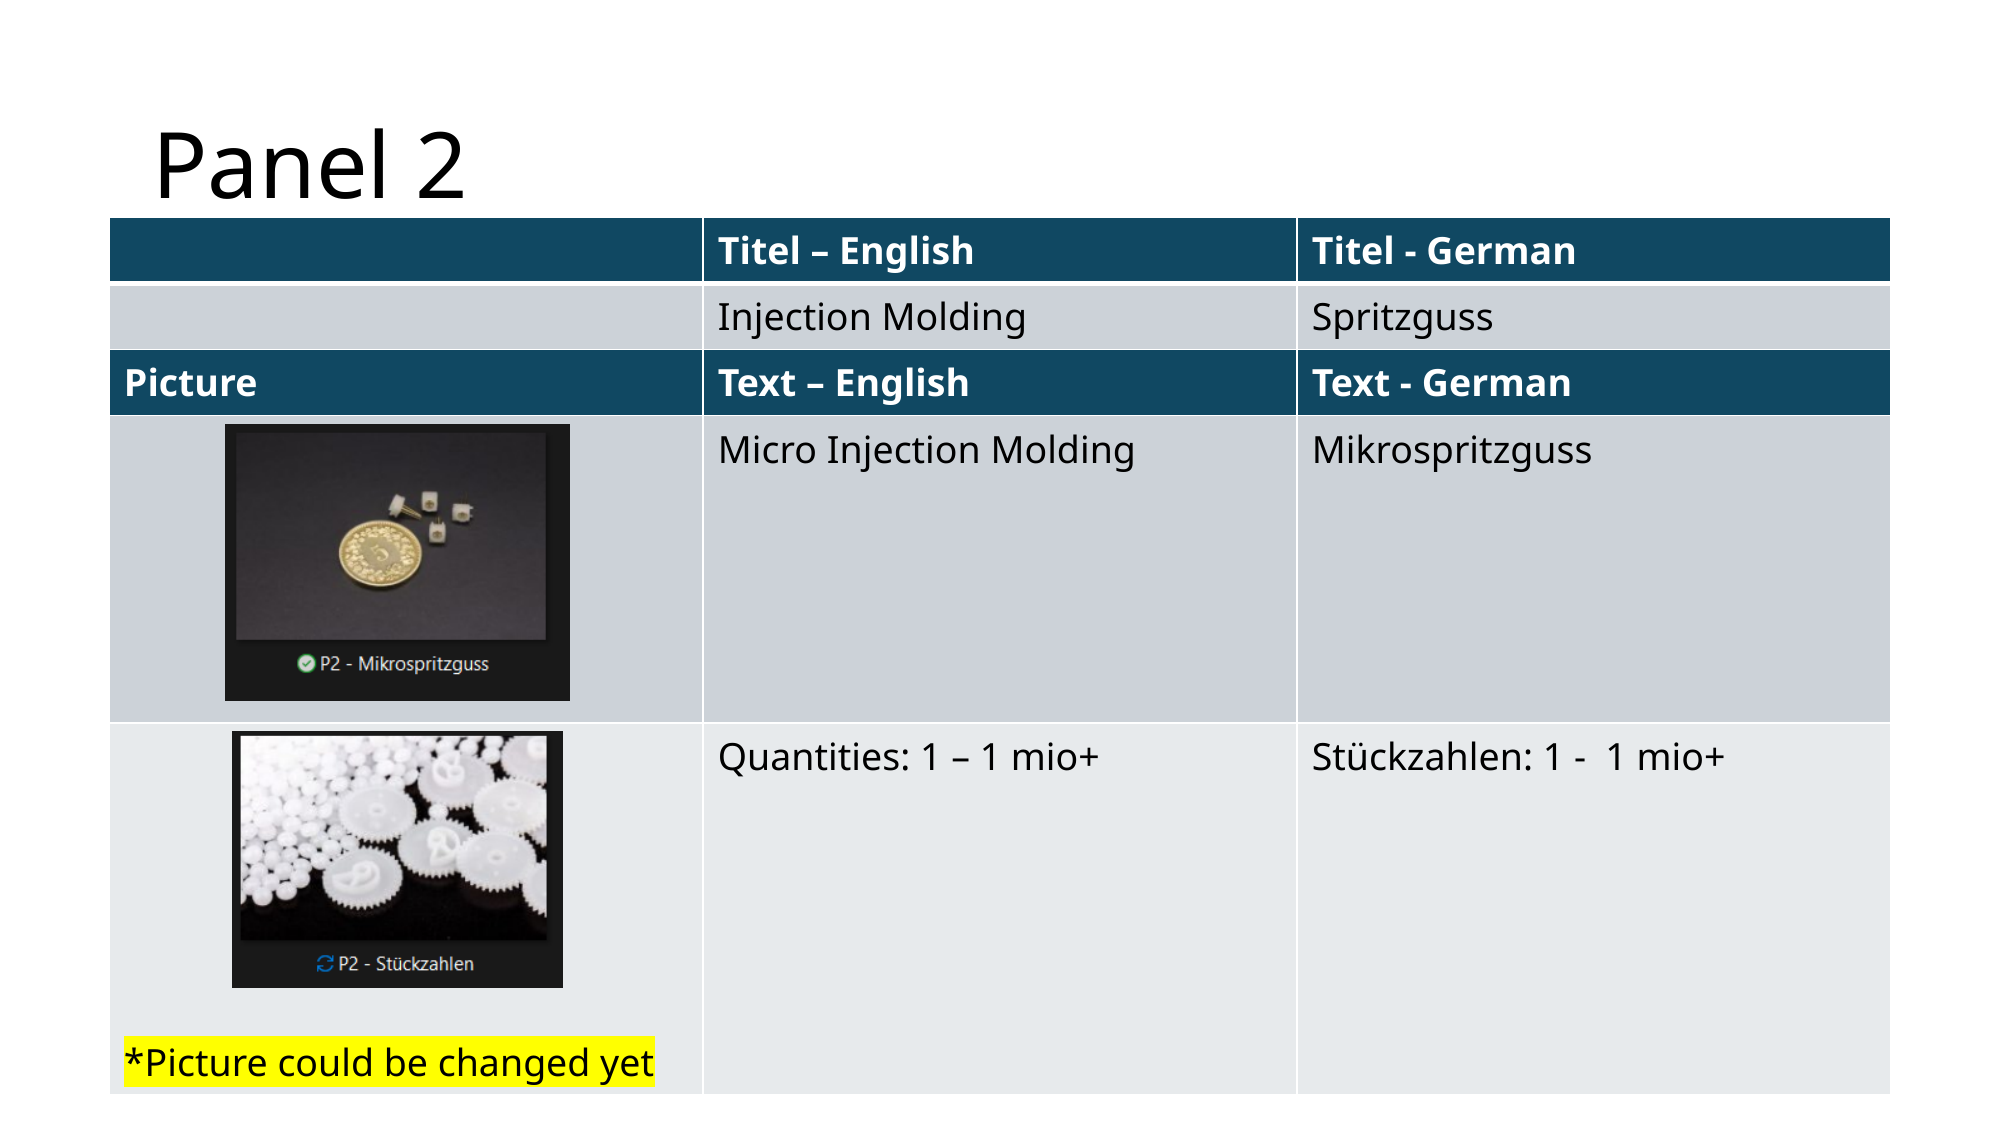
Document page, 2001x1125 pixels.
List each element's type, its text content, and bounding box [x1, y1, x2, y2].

table_header Titel - German [1298, 218, 1890, 281]
table_cell Micro Injection Molding [704, 416, 1296, 722]
table_cell Injection Molding [704, 286, 1296, 349]
picture [224, 424, 570, 701]
table_cell Stückzahlen: 1 - 1 mio+ [1298, 724, 1890, 1094]
table_header [110, 218, 702, 281]
table_cell Mikrospritzguss [1298, 416, 1890, 722]
table_cell [110, 416, 702, 722]
table_cell Text - German [1298, 350, 1890, 415]
table_header Titel – English [704, 218, 1296, 281]
table_cell Quantities: 1 – 1 mio+ [704, 724, 1296, 1094]
table_cell [110, 286, 702, 349]
picture [231, 730, 563, 989]
table_cell Picture [110, 350, 702, 415]
title Panel 2 [137, 59, 1863, 216]
table_cell *Picture could be changed yet [110, 724, 702, 1094]
table_cell Spritzguss [1298, 286, 1890, 349]
table_cell Text – English [704, 350, 1296, 415]
